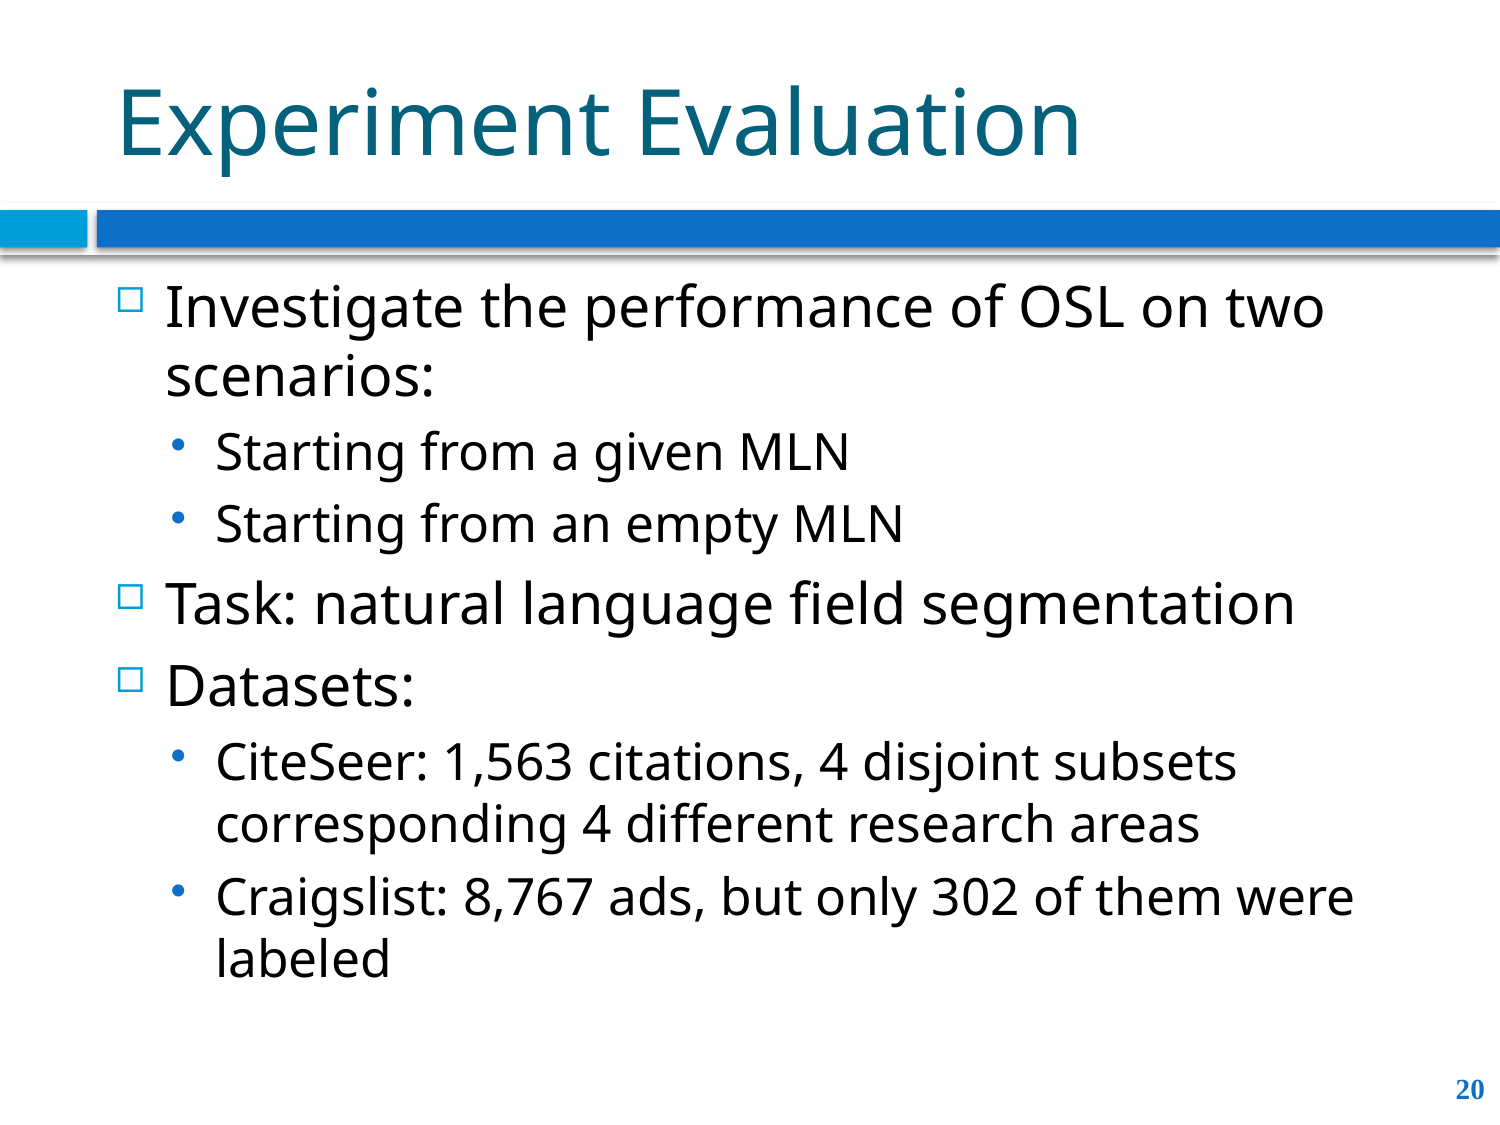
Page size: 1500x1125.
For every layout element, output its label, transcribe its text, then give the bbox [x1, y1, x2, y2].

slide_number 20 [1425, 1050, 1500, 1125]
list Investigate the performance of OSL on two scenarios: Starting from a given MLN Starting from an empty MLN Task: natural language field segmentation Datasets: CiteSeer: 1,563 citations, 4 disjoint subsets corresponding 4 different research areas Craigslist: 8,767 ads, but only 302 of them were labeled [100, 262, 1438, 1000]
title Experiment Evaluation [100, 37, 1438, 200]
